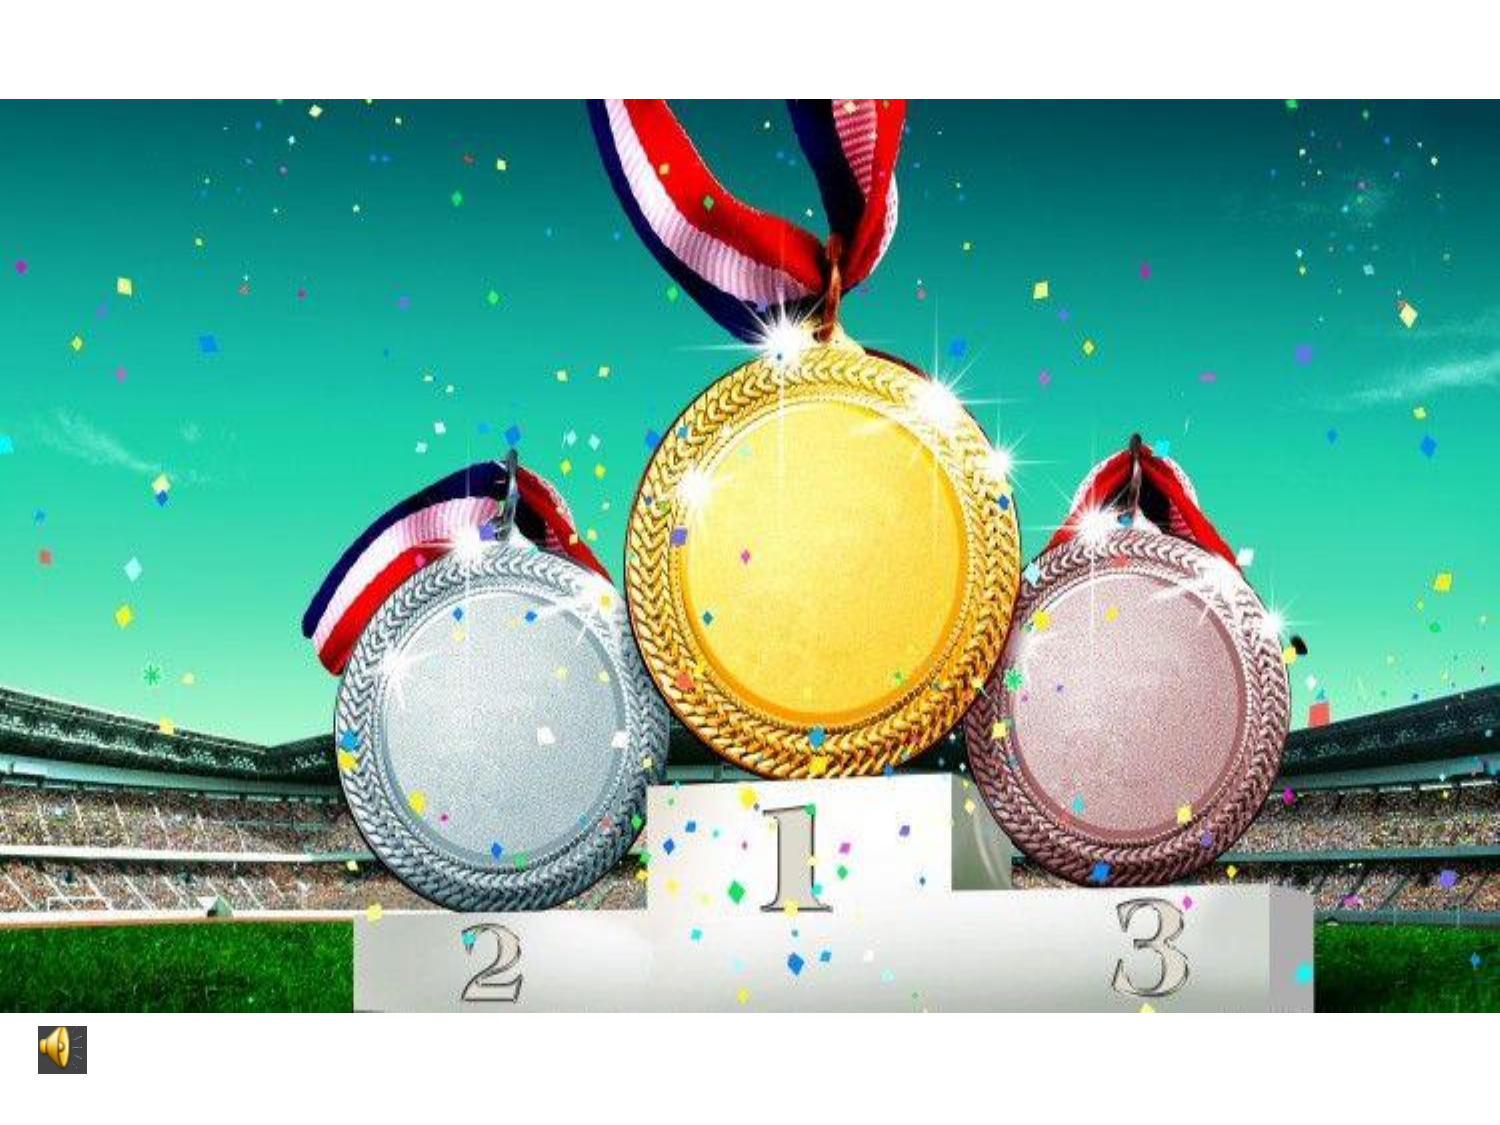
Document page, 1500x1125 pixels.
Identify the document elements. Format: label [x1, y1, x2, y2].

picture [37, 1024, 88, 1076]
picture [0, 99, 1500, 1013]
